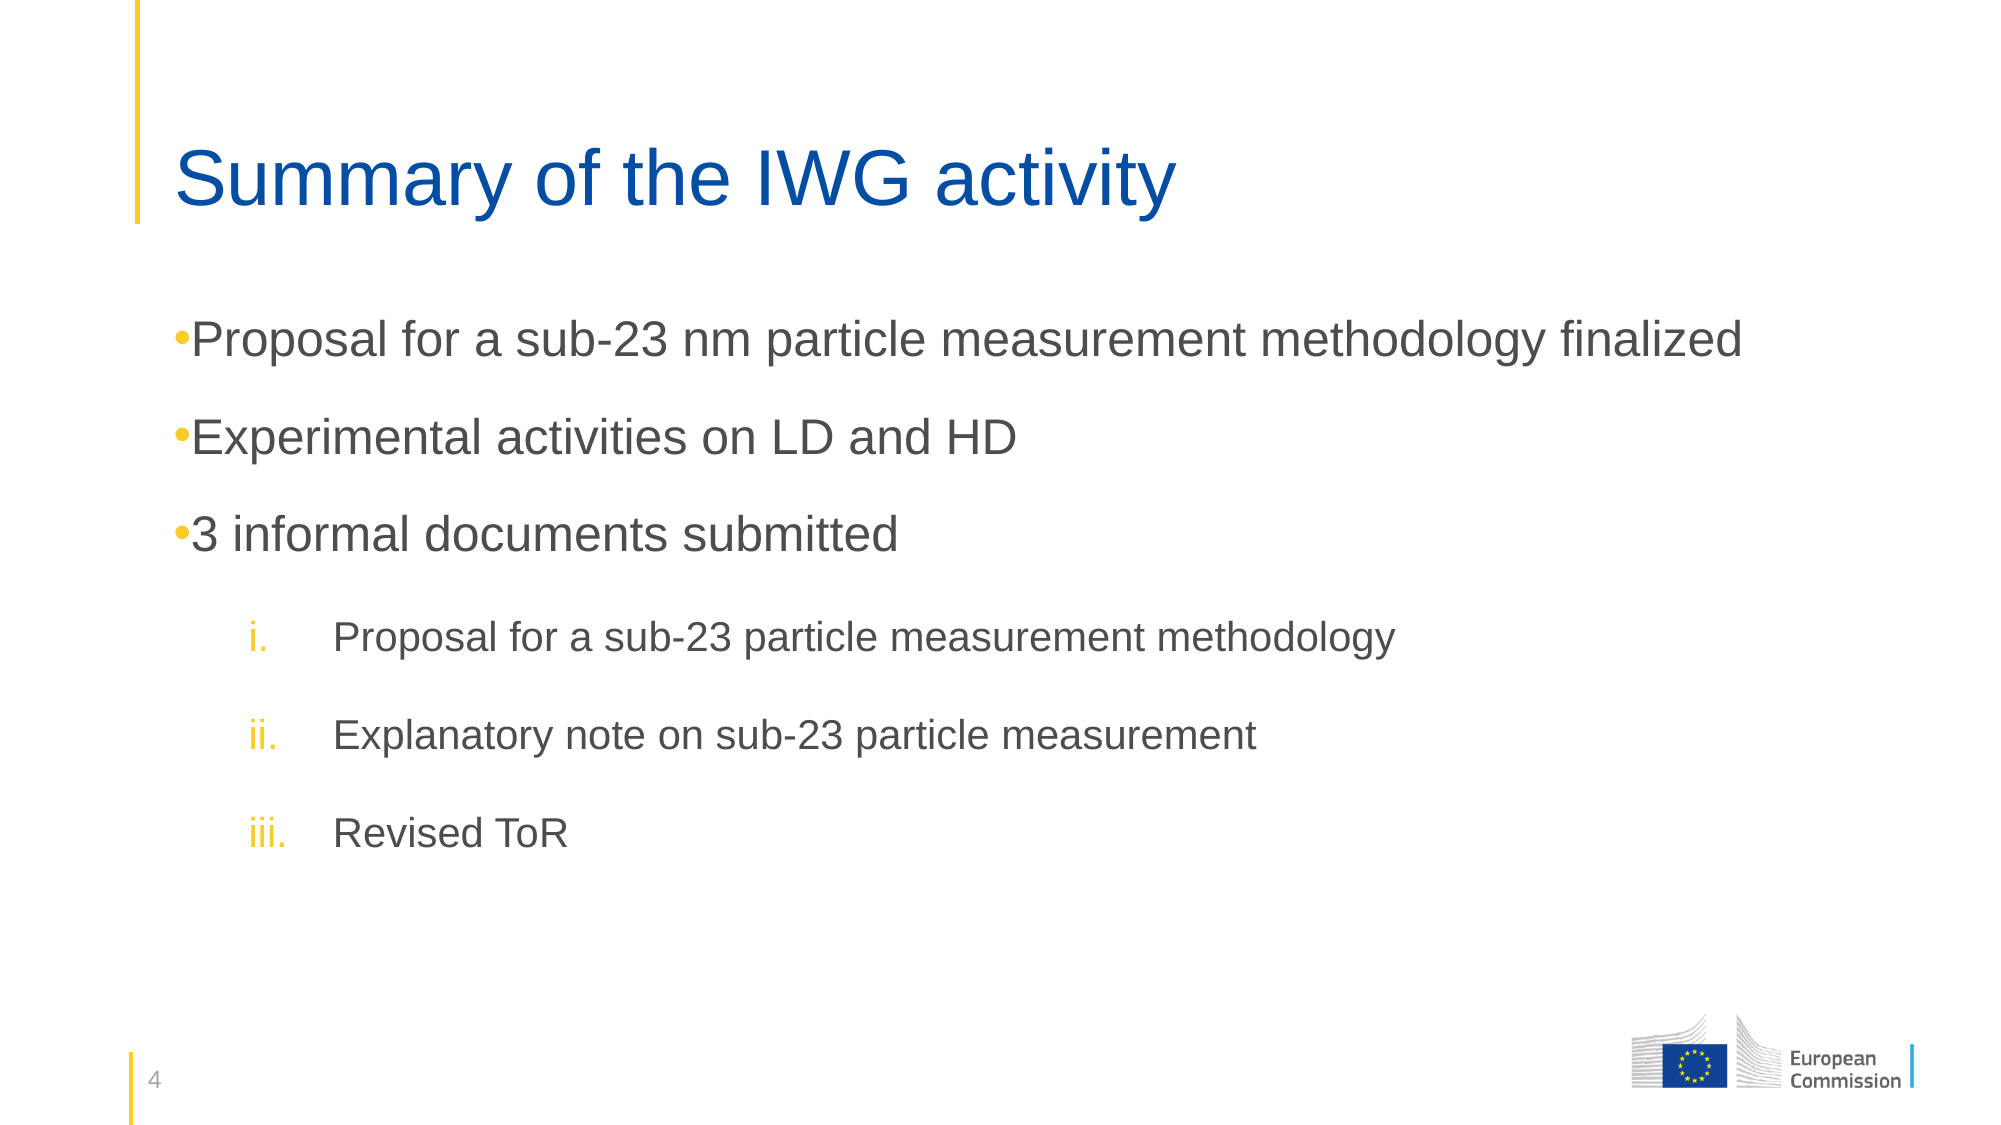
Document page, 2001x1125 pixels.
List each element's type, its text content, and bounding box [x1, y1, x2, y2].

picture [1631, 1013, 1915, 1091]
title Summary of the IWG activity [159, 94, 1843, 223]
list Proposal for a sub-23 nm particle measurement methodology finalized Experimental activities on LD and HD 3 informal documents submitted Proposal for a sub-23 particle measurement methodology Explanatory note on sub-23 particle measurement Revised ToR [158, 299, 1843, 984]
